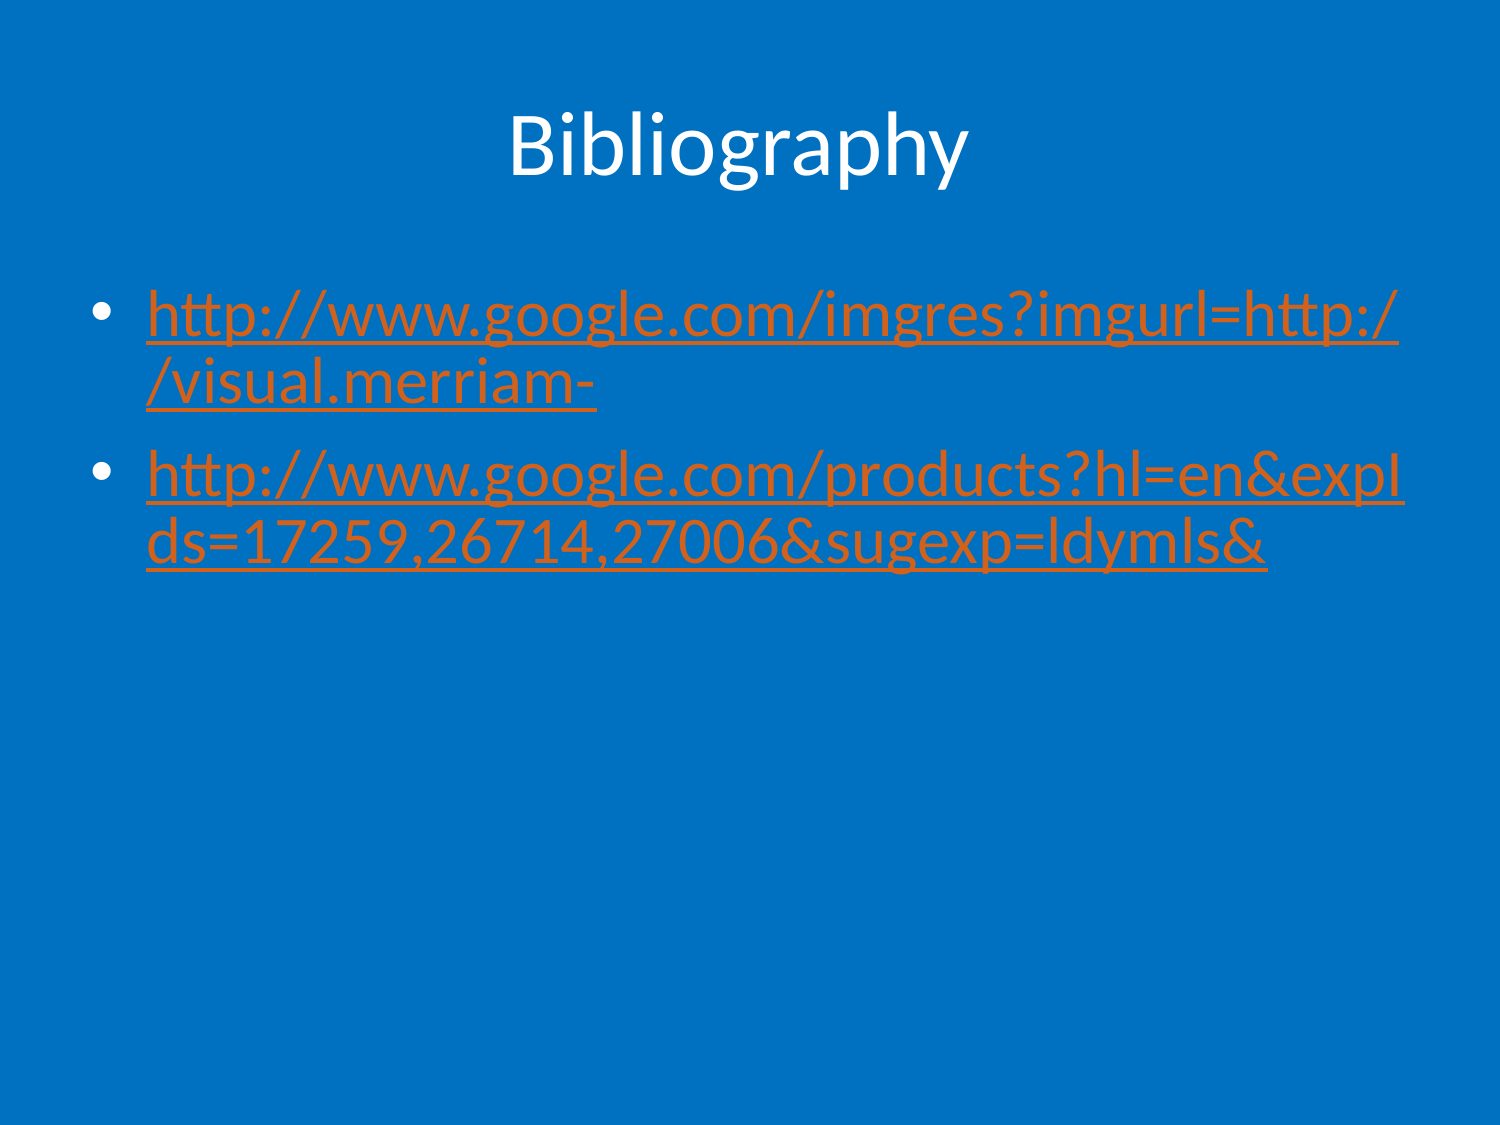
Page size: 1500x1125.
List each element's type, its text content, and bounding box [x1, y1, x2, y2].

title Bibliography [75, 45, 1425, 233]
list http://www.google.com/imgres?imgurl=http://visual.merriam- http://www.google.com/products?hl=en&expIds=17259,26714,27006&sugexp=ldymls& [75, 262, 1425, 1005]
